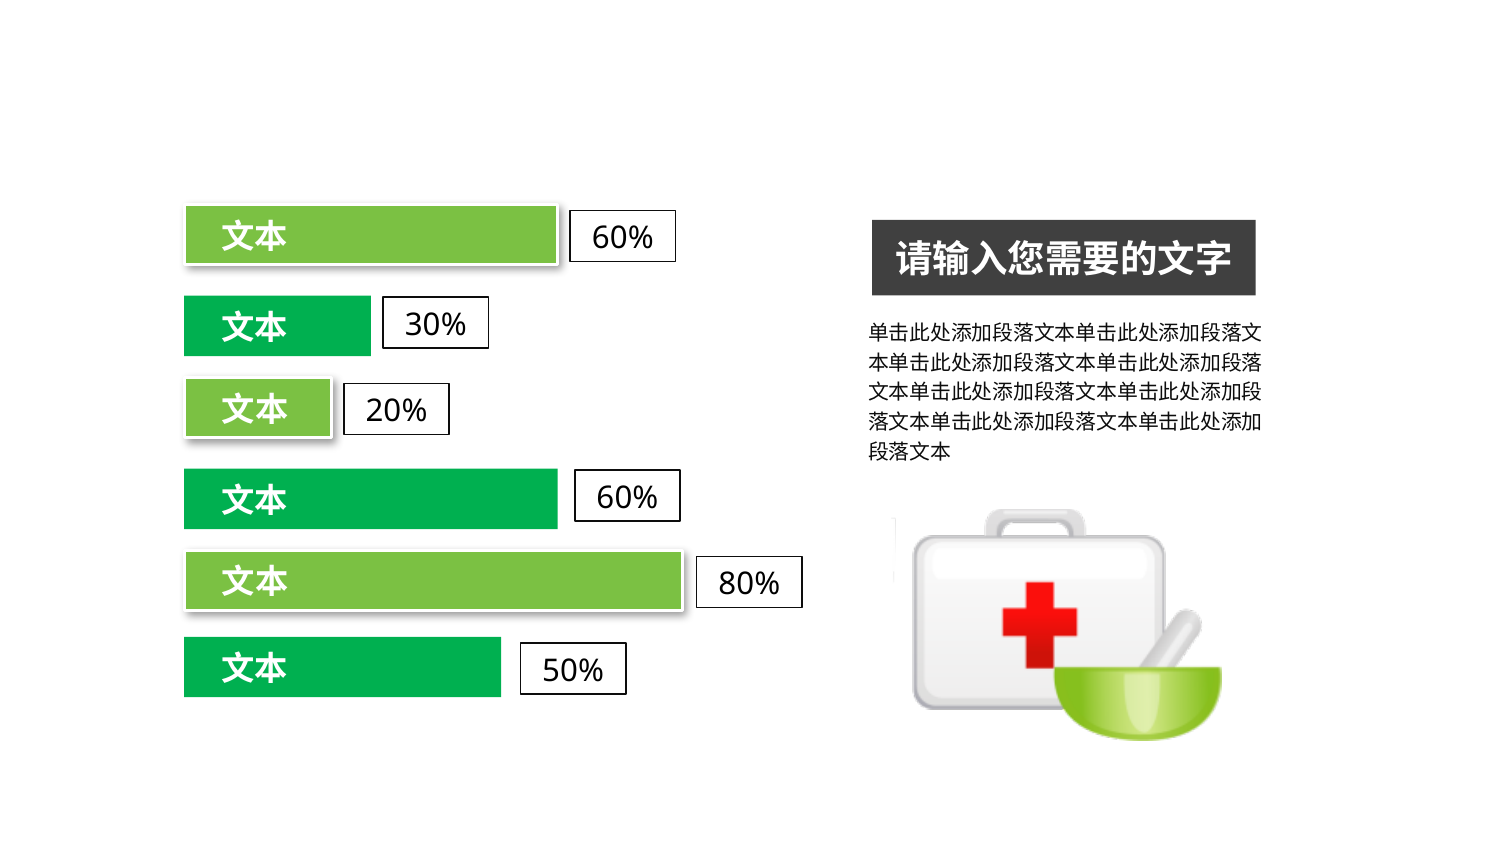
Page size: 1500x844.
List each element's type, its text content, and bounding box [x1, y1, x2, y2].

text_box 单击此处添加段落文本单击此处添加段落文本单击此处添加段落文本单击此处添加段落文本单击此处添加段落文本单击此处添加段落文本单击此处添加段落文本单击此处添加段落文本 [854, 307, 1287, 501]
text_box 文本 [182, 548, 684, 613]
text_box 60% [574, 470, 681, 522]
text_box 20% [343, 383, 450, 435]
text_box 文本 [182, 635, 503, 699]
picture [891, 509, 1222, 741]
text_box 文本 [182, 467, 560, 531]
text_box 文本 [182, 202, 560, 267]
text_box 60% [570, 210, 676, 262]
text_box 30% [383, 297, 489, 349]
text_box 80% [696, 556, 803, 608]
text_box 文本 [182, 294, 373, 358]
text_box 请输入您需要的文字 [870, 218, 1258, 297]
text_box 50% [520, 643, 626, 695]
text_box 文本 [182, 375, 333, 440]
